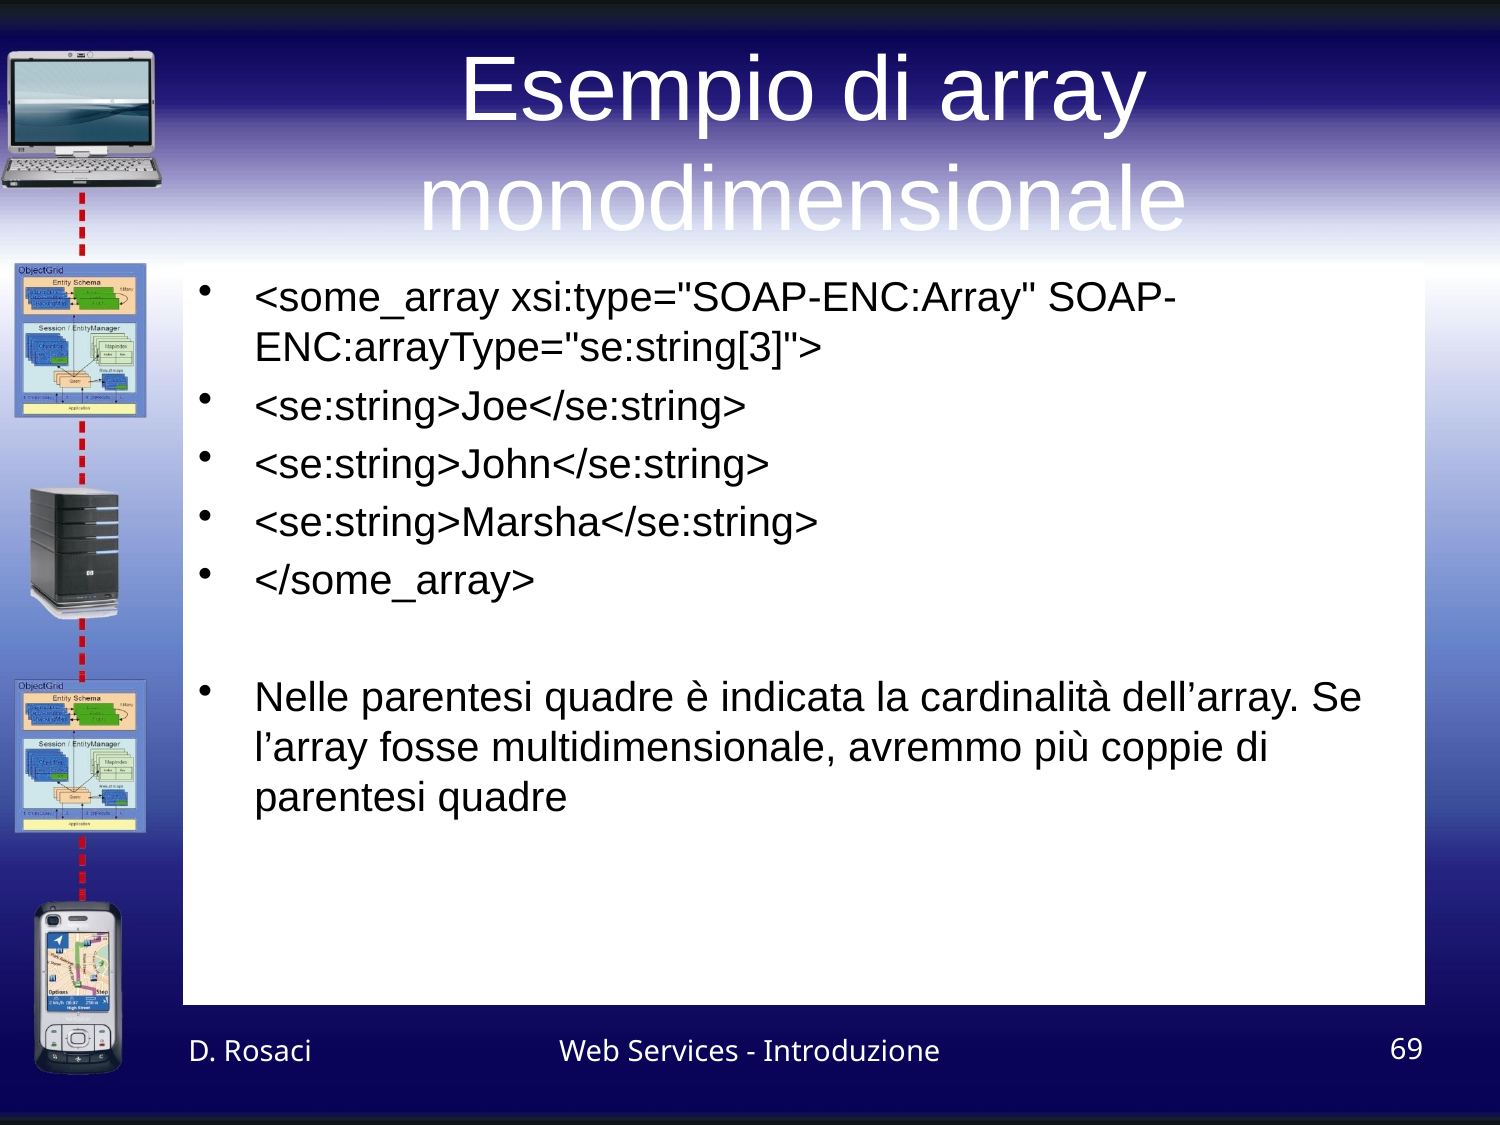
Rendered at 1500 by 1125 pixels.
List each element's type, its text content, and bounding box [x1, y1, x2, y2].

picture [0, 0, 1500, 1125]
title Esempio di array monodimensionale [182, 44, 1426, 233]
slide_number D. Rosaci [74, 1024, 426, 1103]
list <some_array xsi:type="SOAP-ENC:Array" SOAP-ENC:arrayType="se:string[3]"> <se:string>Joe</se:string> <se:string>John</se:string> <se:string>Marsha</se:string> </some_array> Nelle parentesi quadre è indicata la cardinalità dell’array. Se l’array fosse multidimensionale, avremmo più coppie di parentesi quadre [182, 262, 1426, 1006]
footer Web Services - Introduzione [512, 1024, 988, 1103]
